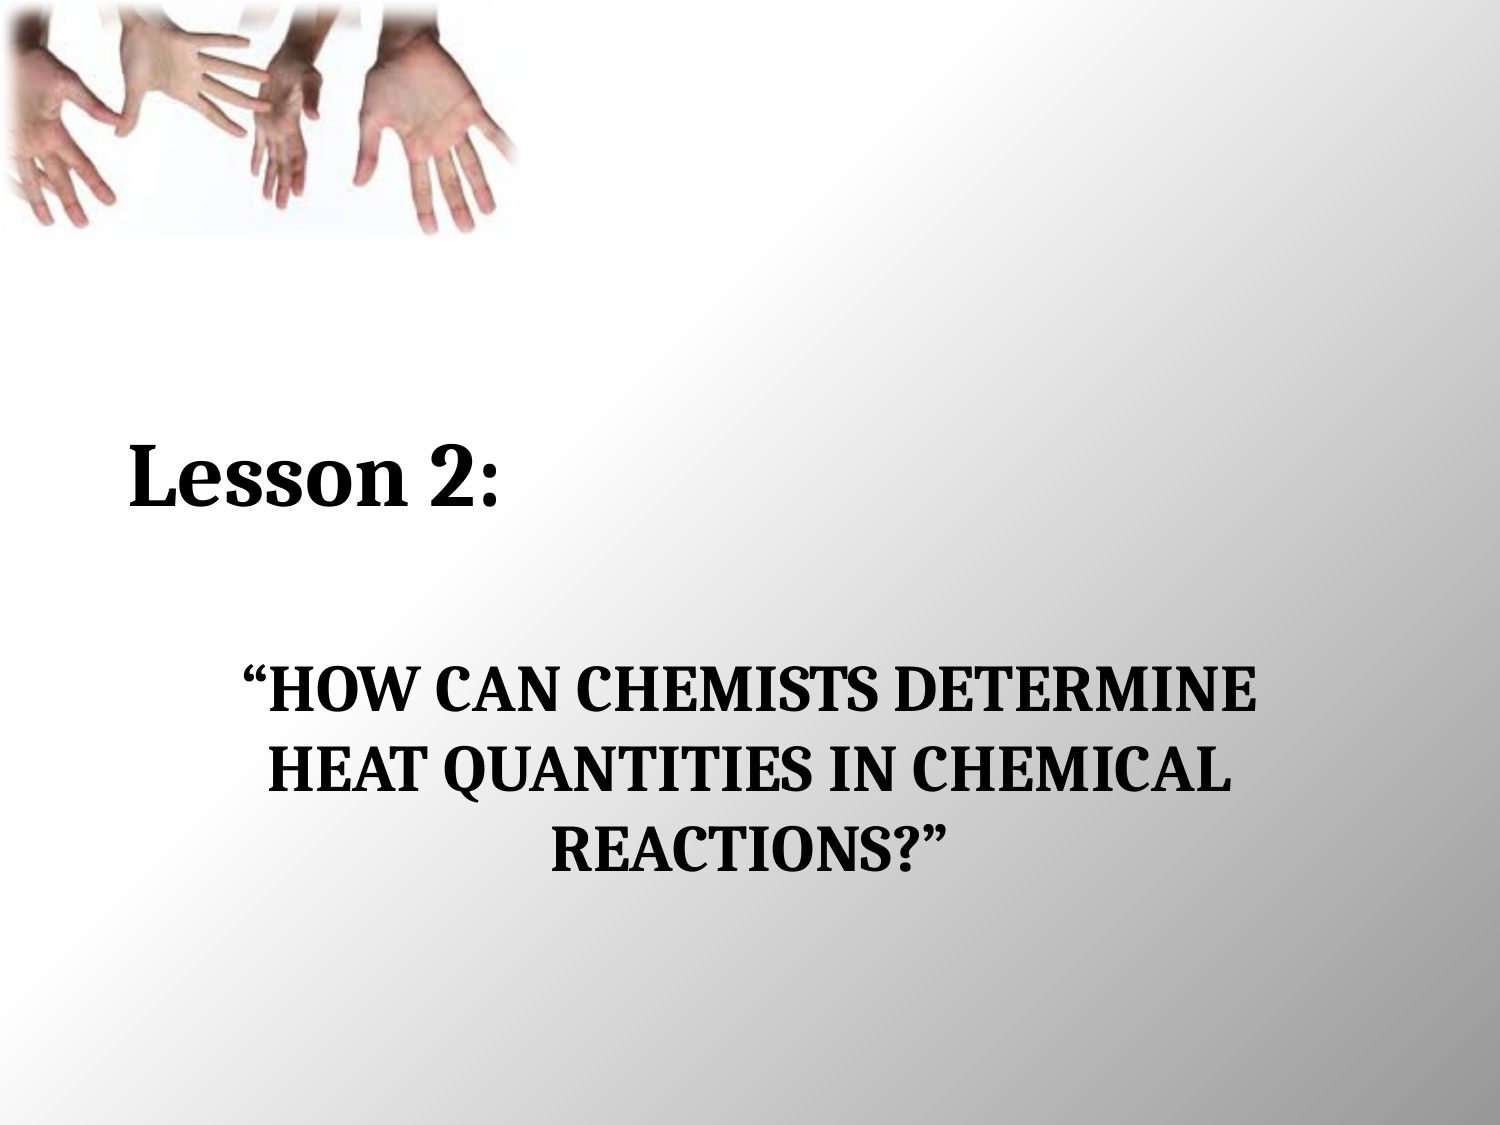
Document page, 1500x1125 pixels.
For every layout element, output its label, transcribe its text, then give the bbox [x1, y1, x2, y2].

picture [23, 22, 494, 221]
subtitle “How can chemists determine heat quantities in chemical reactions?” [225, 637, 1275, 925]
title Lesson 2: [112, 349, 1388, 591]
